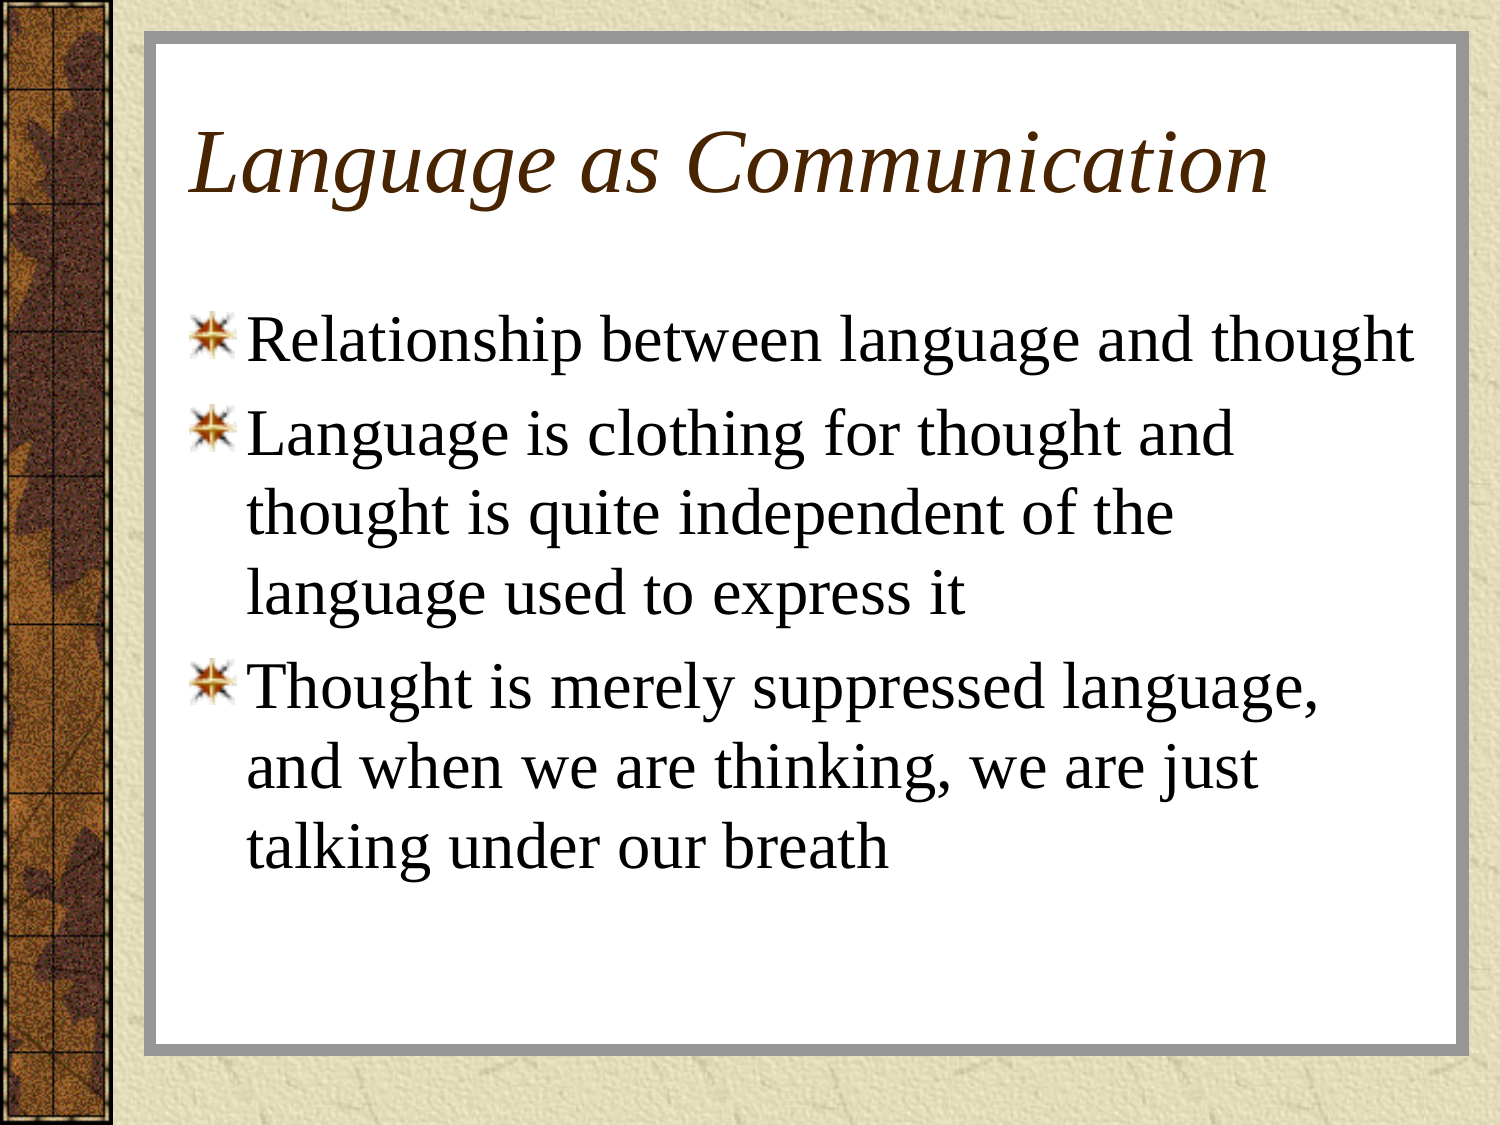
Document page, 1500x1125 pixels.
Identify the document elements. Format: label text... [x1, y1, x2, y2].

picture [0, 0, 1500, 1125]
title Language as Communication [174, 62, 1450, 250]
list Relationship between language and thought Language is clothing for thought and thought is quite independent of the language used to express it Thought is merely suppressed language, and when we are thinking, we are just talking under our breath [174, 287, 1450, 963]
